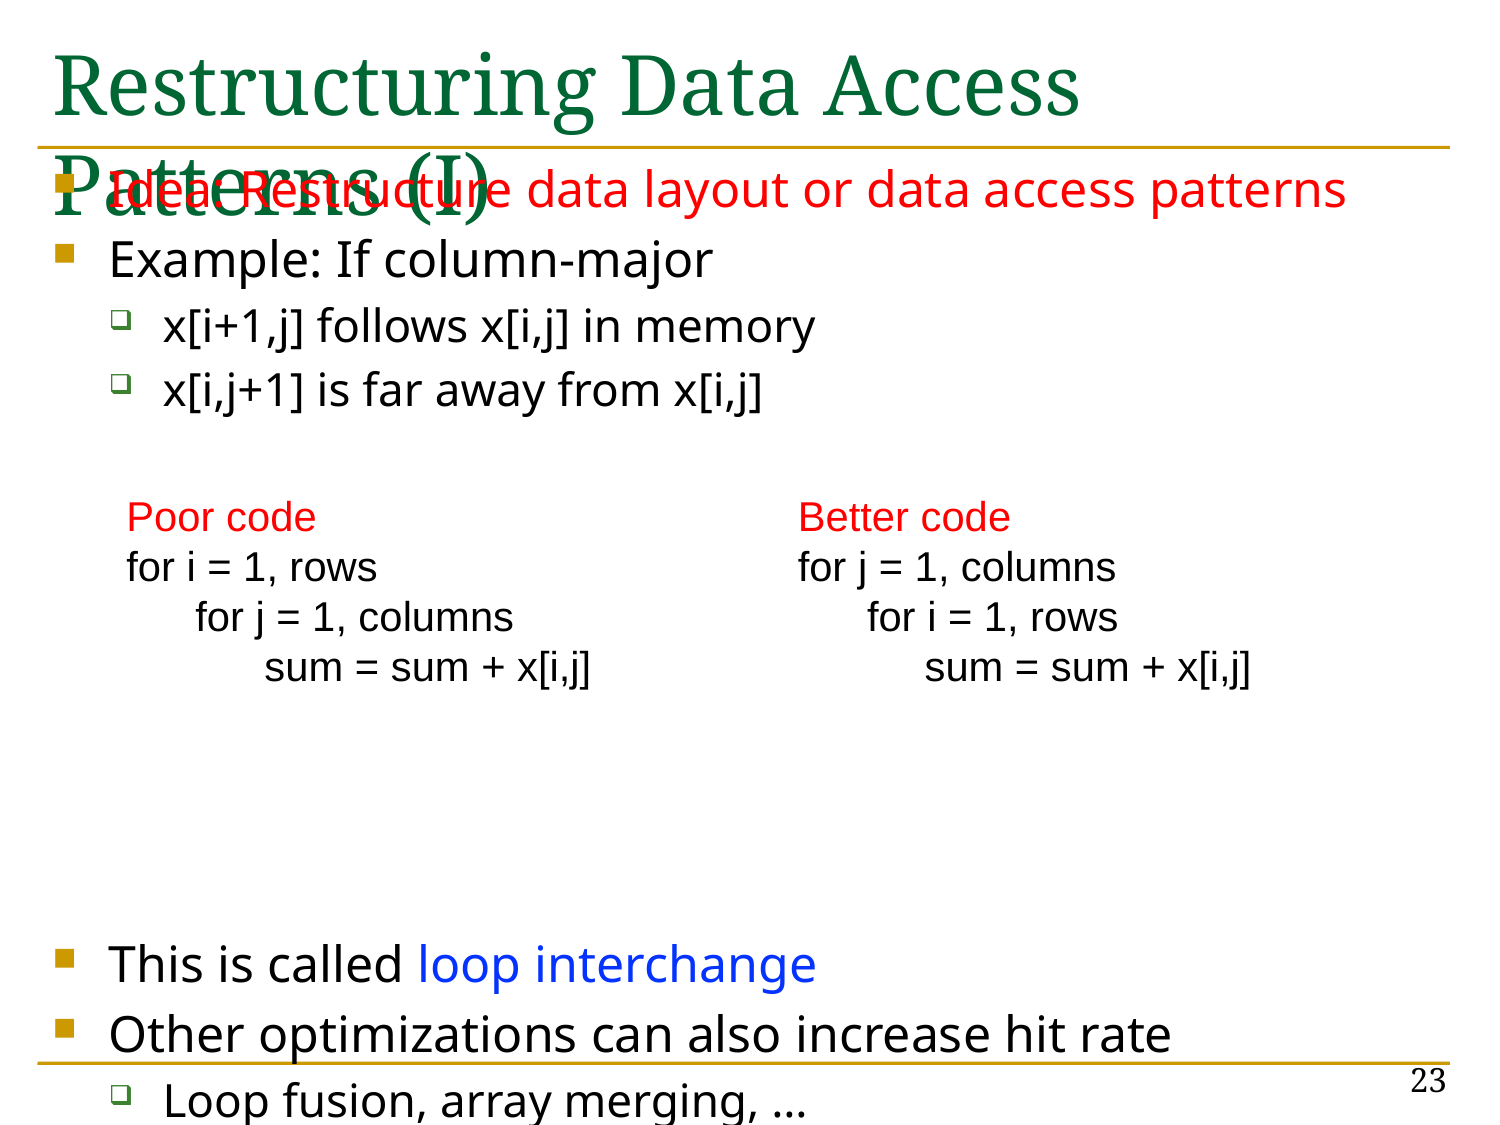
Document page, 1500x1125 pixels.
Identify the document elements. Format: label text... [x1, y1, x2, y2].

text_box Poor code for i = 1, rows for j = 1, columns sum = sum + x[i,j] [111, 482, 607, 698]
title Restructuring Data Access Patterns (I) [37, 24, 1450, 149]
list Idea: Restructure data layout or data access patterns Example: If column-major x[i+1,j] follows x[i,j] in memory x[i,j+1] is far away from x[i,j] This is called loop interchange Other optimizations can also increase hit rate Loop fusion, array merging, … [37, 149, 1482, 1063]
slide_number 23 [1111, 1036, 1462, 1112]
text_box Better code for j = 1, columns for i = 1, rows sum = sum + x[i,j] [708, 482, 1413, 698]
